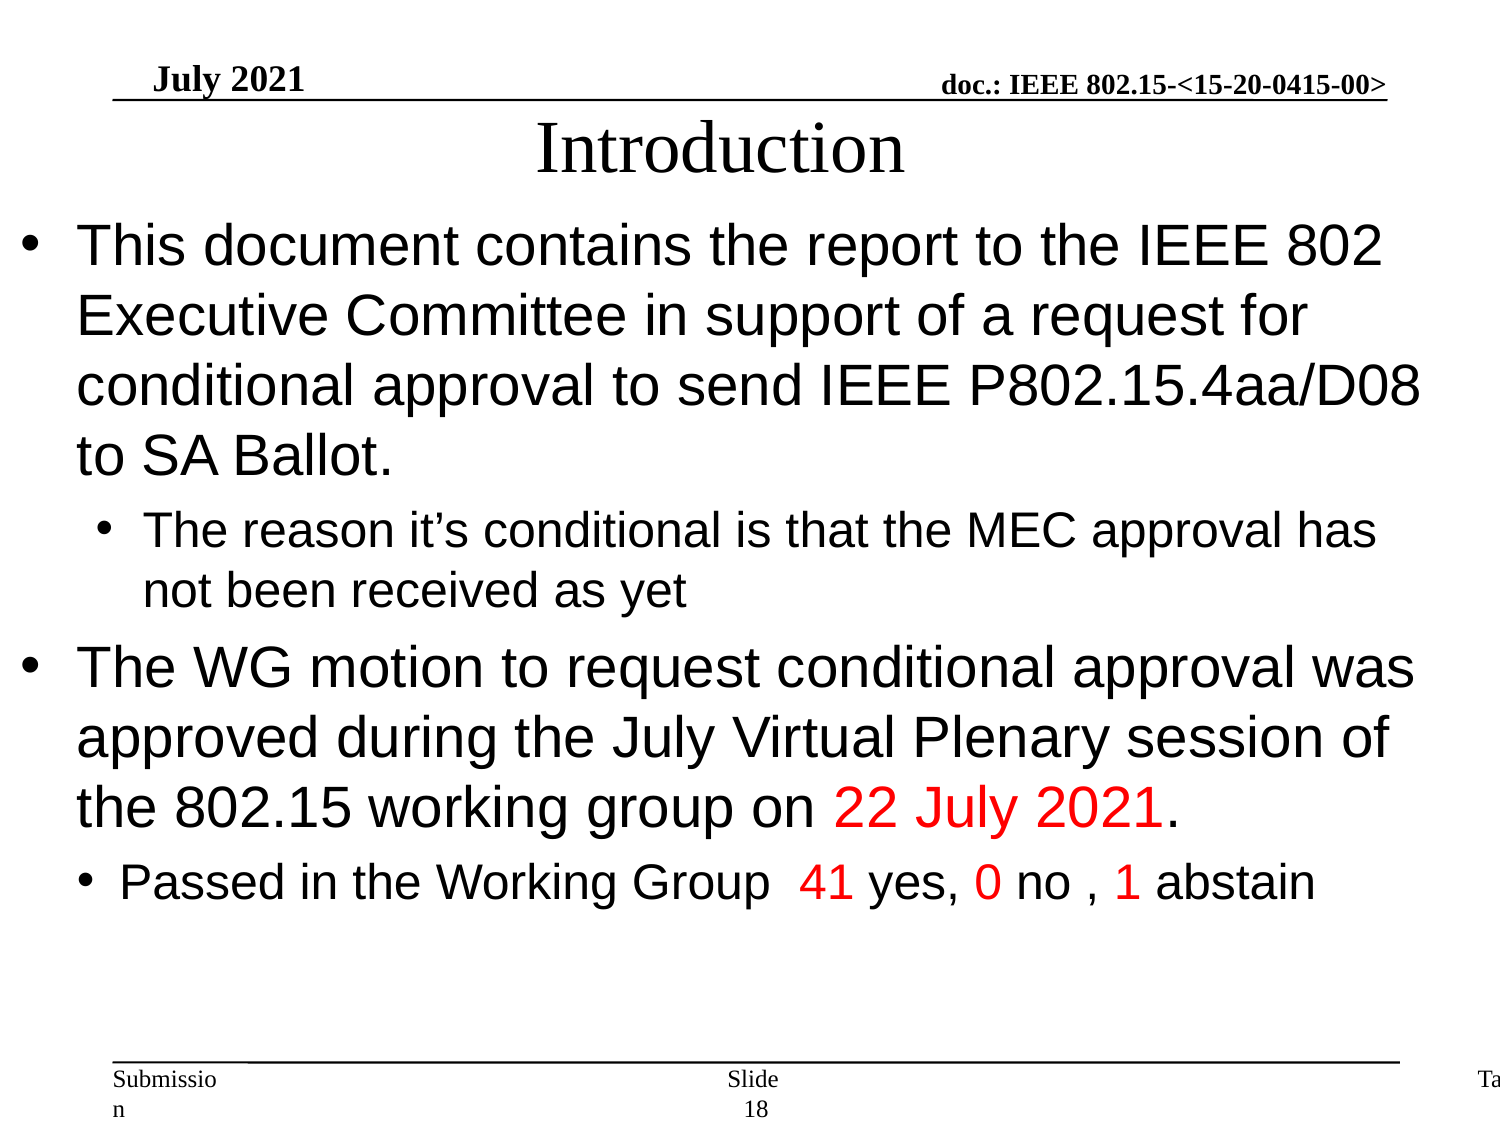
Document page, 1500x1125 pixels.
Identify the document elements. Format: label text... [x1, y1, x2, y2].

footer Takashi Kuramochi(Lapis Technology) [1171, 1062, 1500, 1092]
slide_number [152, 54, 563, 100]
list This document contains the report to the IEEE 802 Executive Committee in support of a request for conditional approval to send IEEE P802.15.4aa/D08 to SA Ballot. The reason it’s conditional is that the MEC approval has not been received as yet The WG motion to request conditional approval was approved during the July Virtual Plenary session of the 802.15 working group on 22 July 2021. Passed in the Working Group 41 yes, 0 no , 1 abstain [5, 200, 1459, 988]
slide_number Slide 18 [720, 1062, 792, 1093]
title Introduction [83, 54, 1359, 200]
